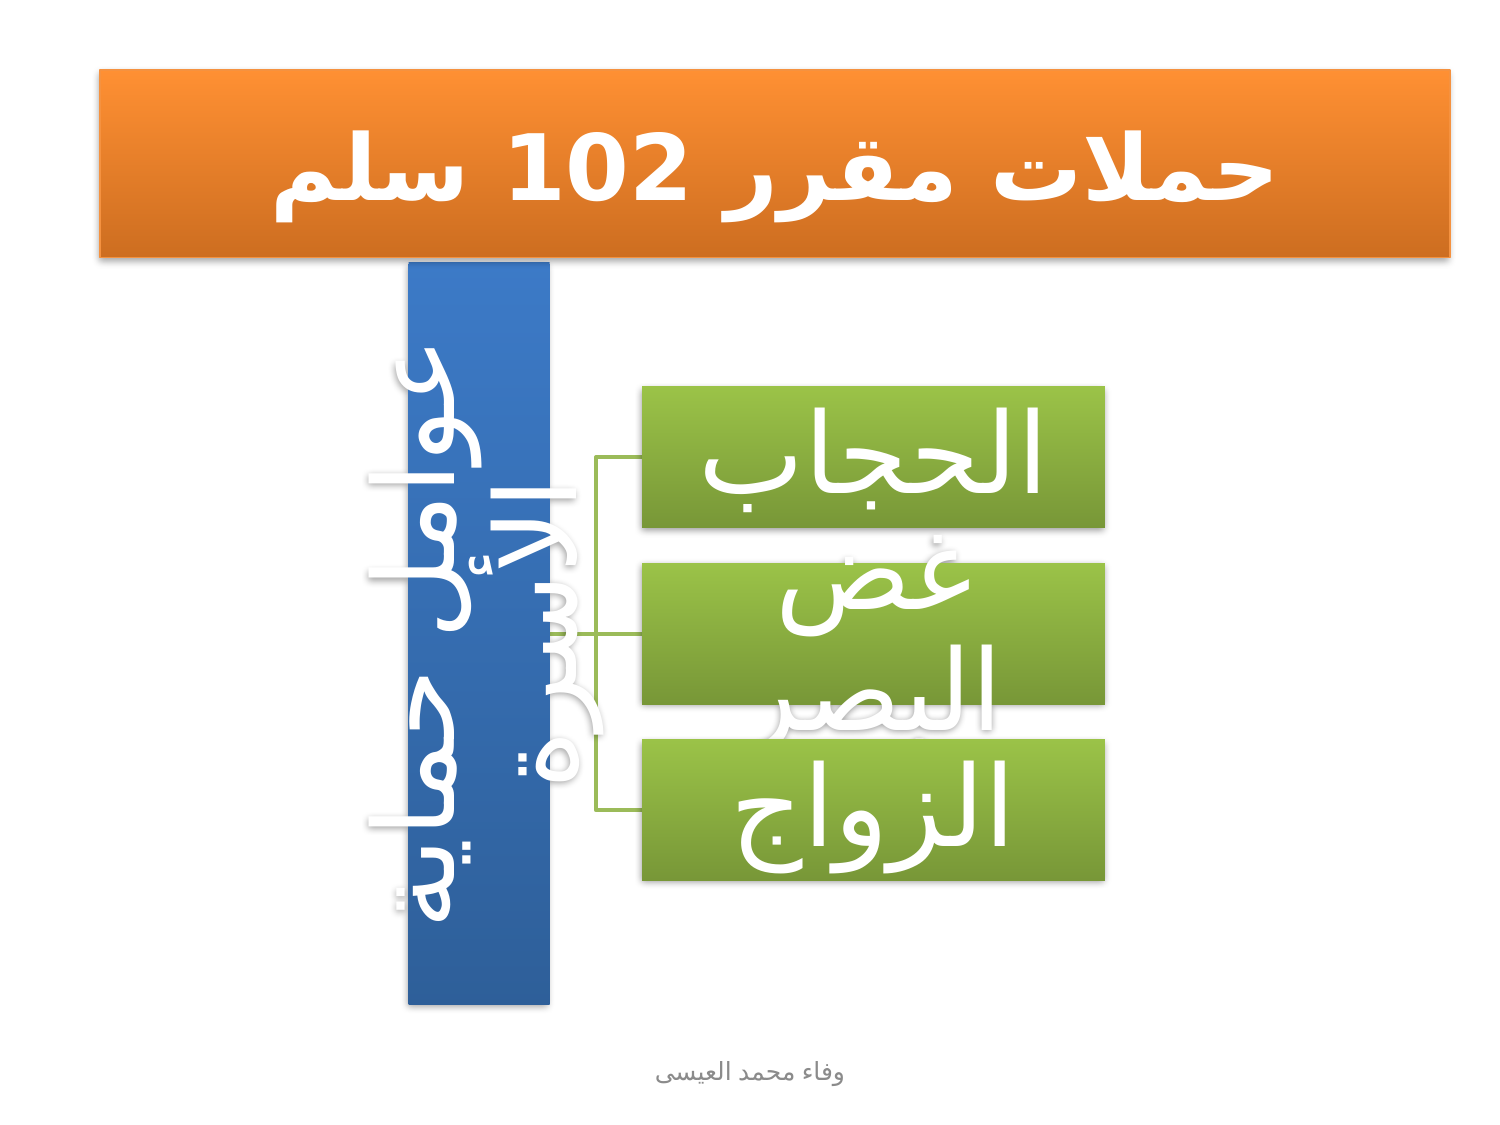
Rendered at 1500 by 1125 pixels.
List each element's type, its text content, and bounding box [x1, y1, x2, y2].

text_box حملات مقرر 102 سلم [99, 69, 1451, 258]
footer وفاء محمد العيسى [512, 1042, 988, 1103]
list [88, 262, 1426, 1006]
